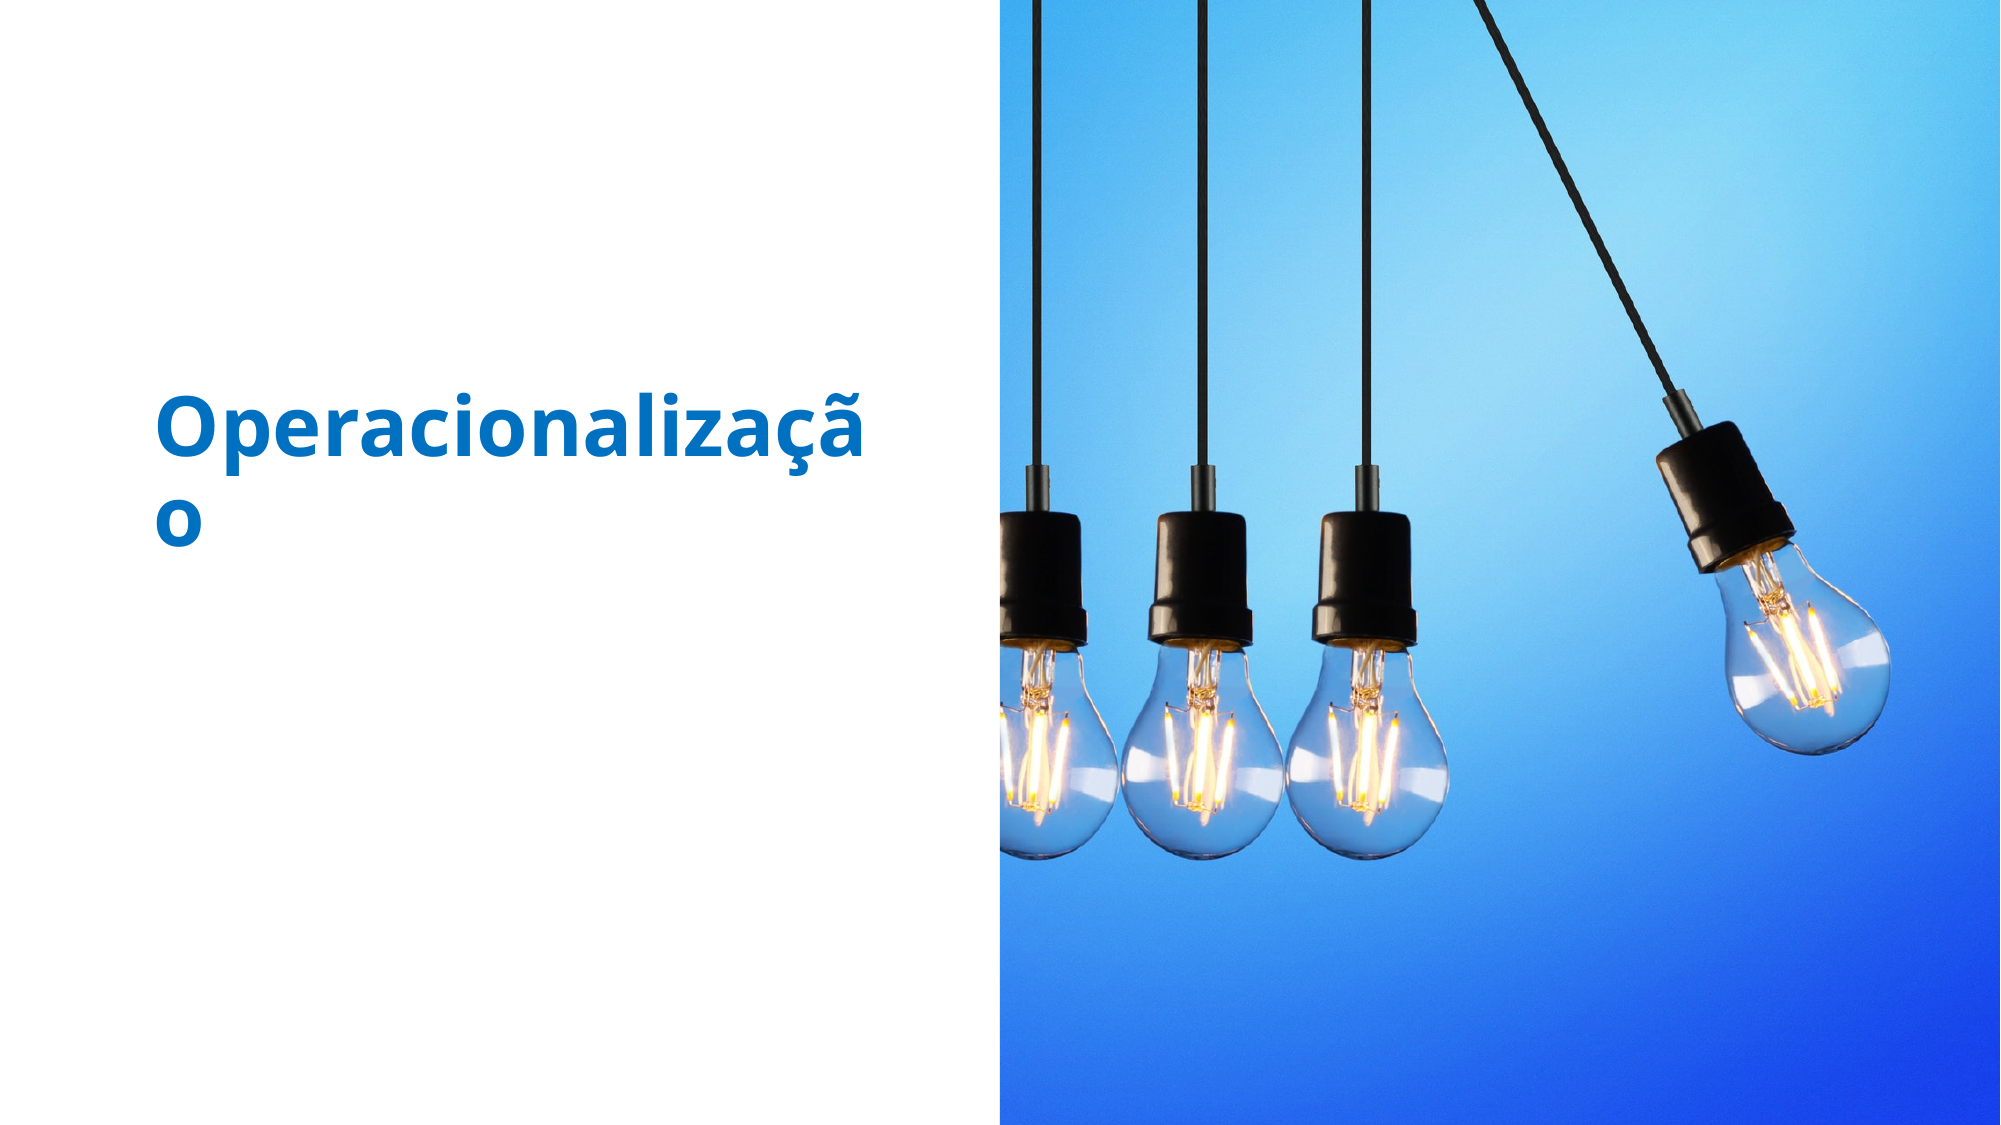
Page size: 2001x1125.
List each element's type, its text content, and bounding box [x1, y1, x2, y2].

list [999, 0, 2000, 1125]
title Operacionalização [138, 342, 919, 607]
